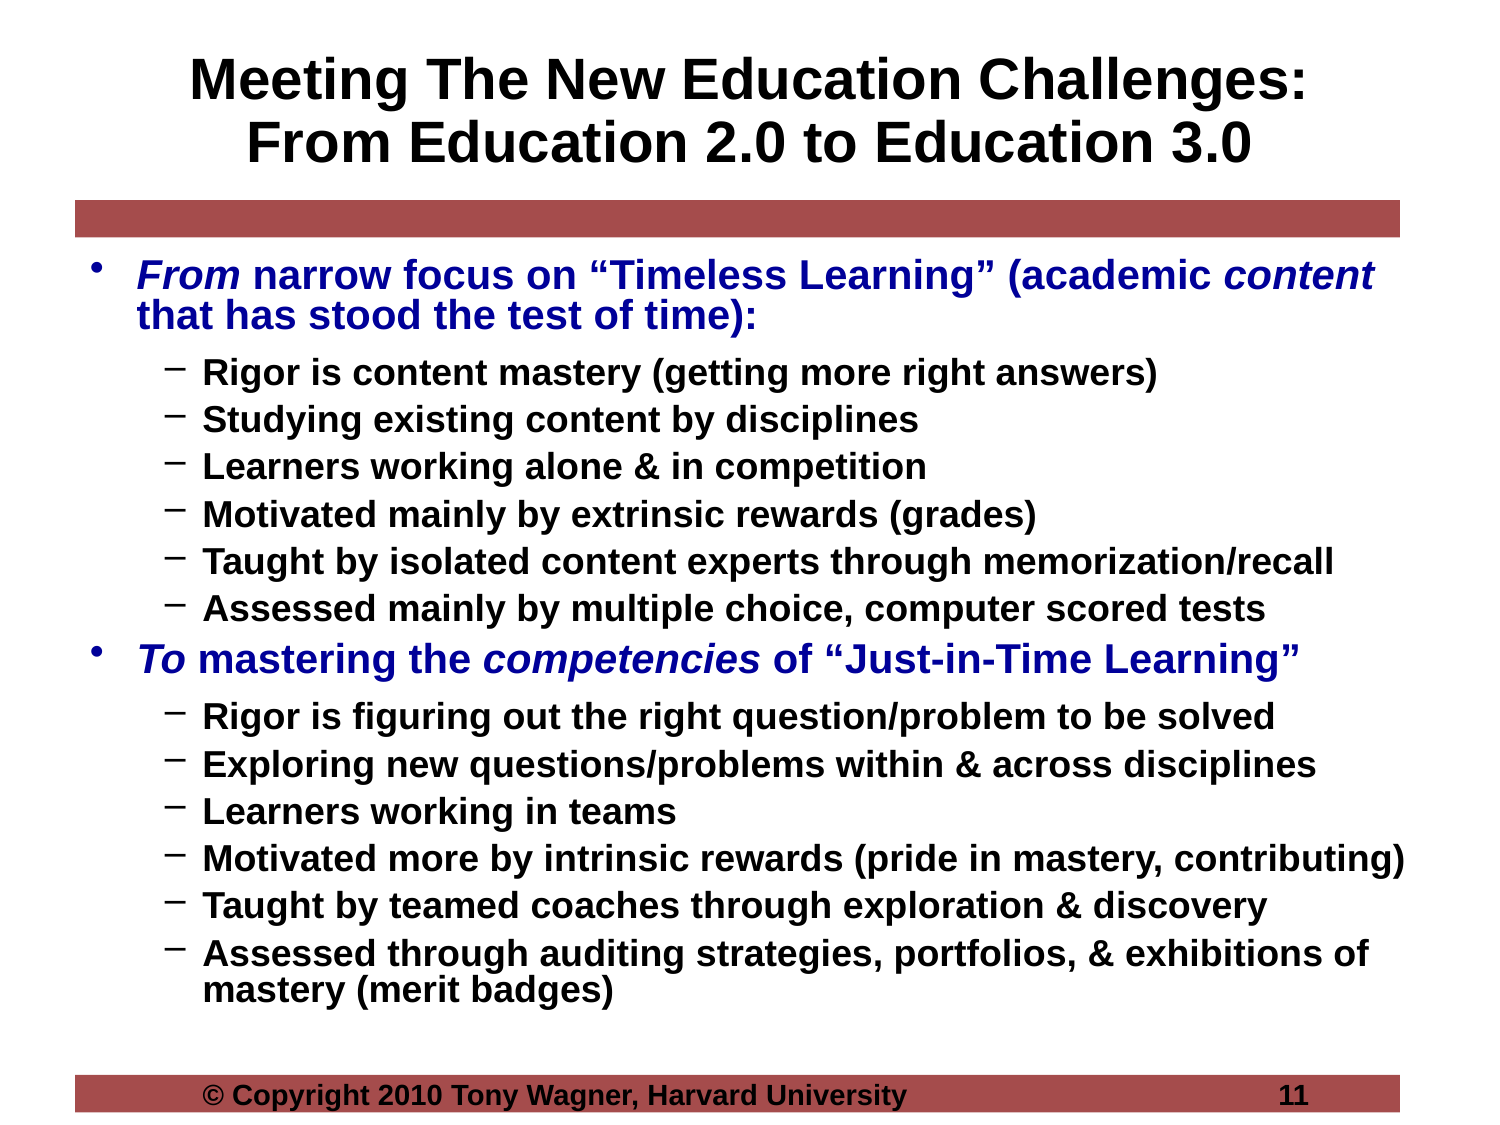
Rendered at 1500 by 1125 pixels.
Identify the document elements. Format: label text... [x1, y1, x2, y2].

title Meeting The New Education Challenges: From Education 2.0 to Education 3.0 [161, 49, 1339, 176]
list From narrow focus on “Timeless Learning” (academic content that has stood the test of time): Rigor is content mastery (getting more right answers) Studying existing content by disciplines Learners working alone & in competition Motivated mainly by extrinsic rewards (grades) Taught by isolated content experts through memorization/recall Assessed mainly by multiple choice, computer scored tests To mastering the competencies of “Just-in-Time Learning” Rigor is figuring out the right question/problem to be solved Exploring new questions/problems within & across disciplines Learners working in teams Motivated more by intrinsic rewards (pride in mastery, contributing) Taught by teamed coaches through exploration & discovery Assessed through auditing strategies, portfolios, & exhibitions of mastery (merit badges) [74, 249, 1426, 1063]
